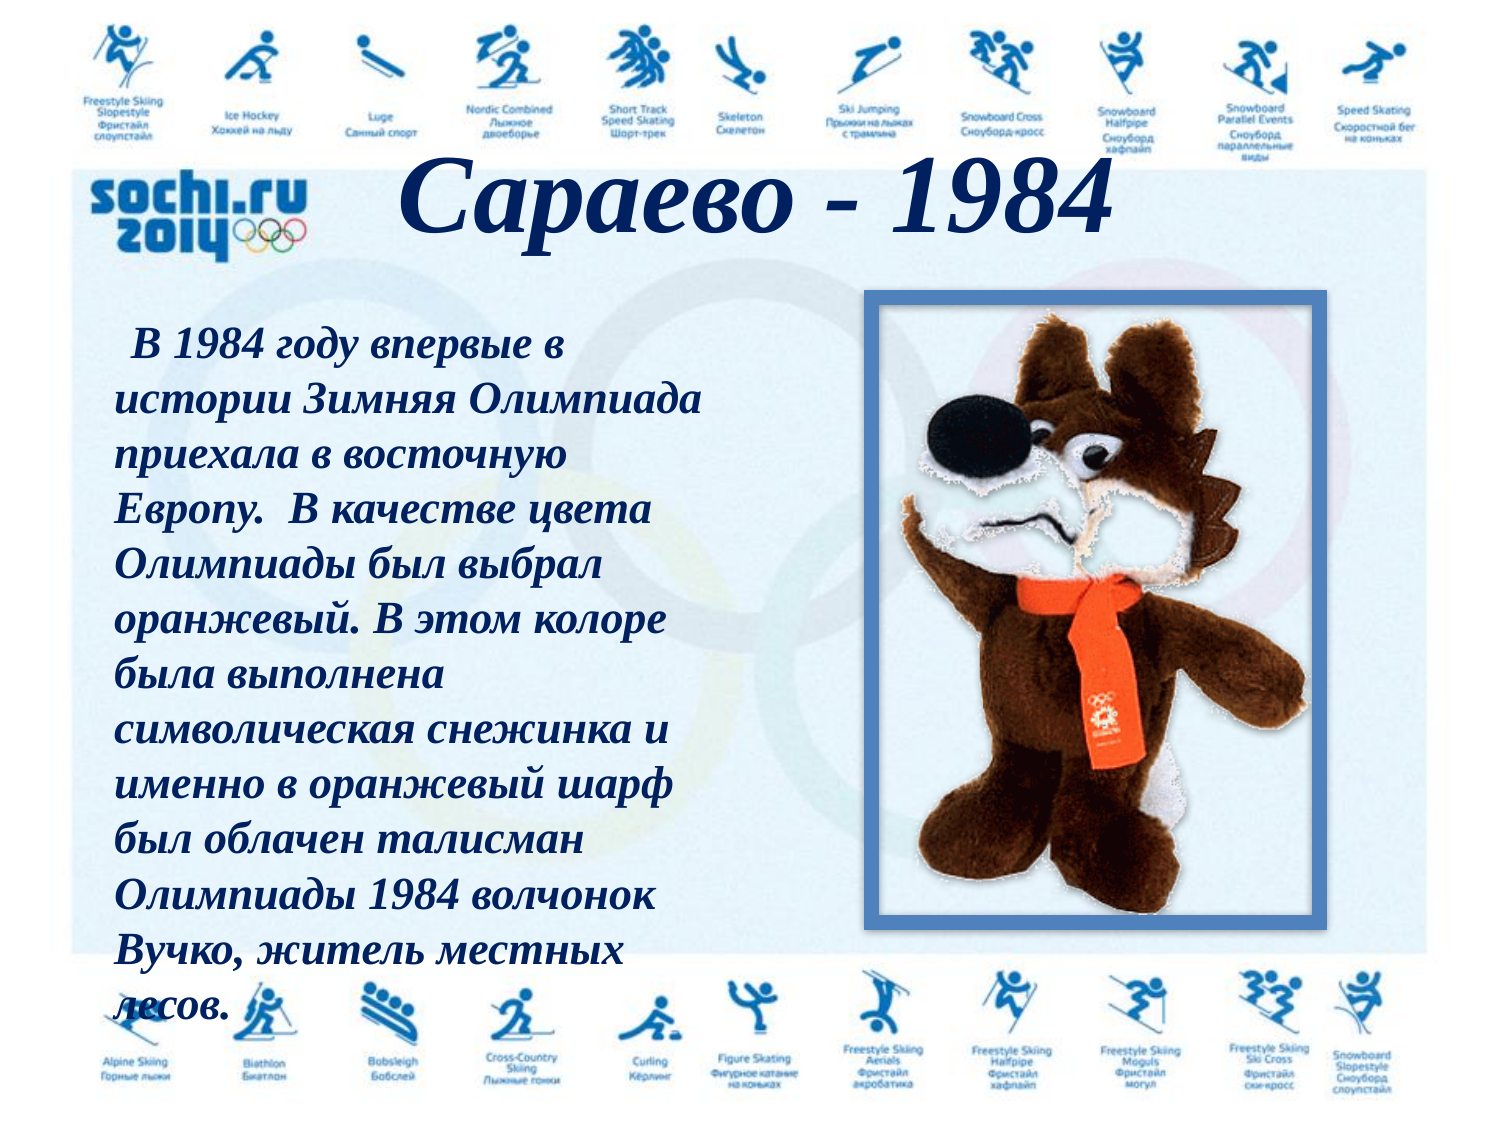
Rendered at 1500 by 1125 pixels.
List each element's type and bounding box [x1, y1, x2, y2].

list [878, 304, 1313, 916]
picture [0, 0, 1500, 1125]
